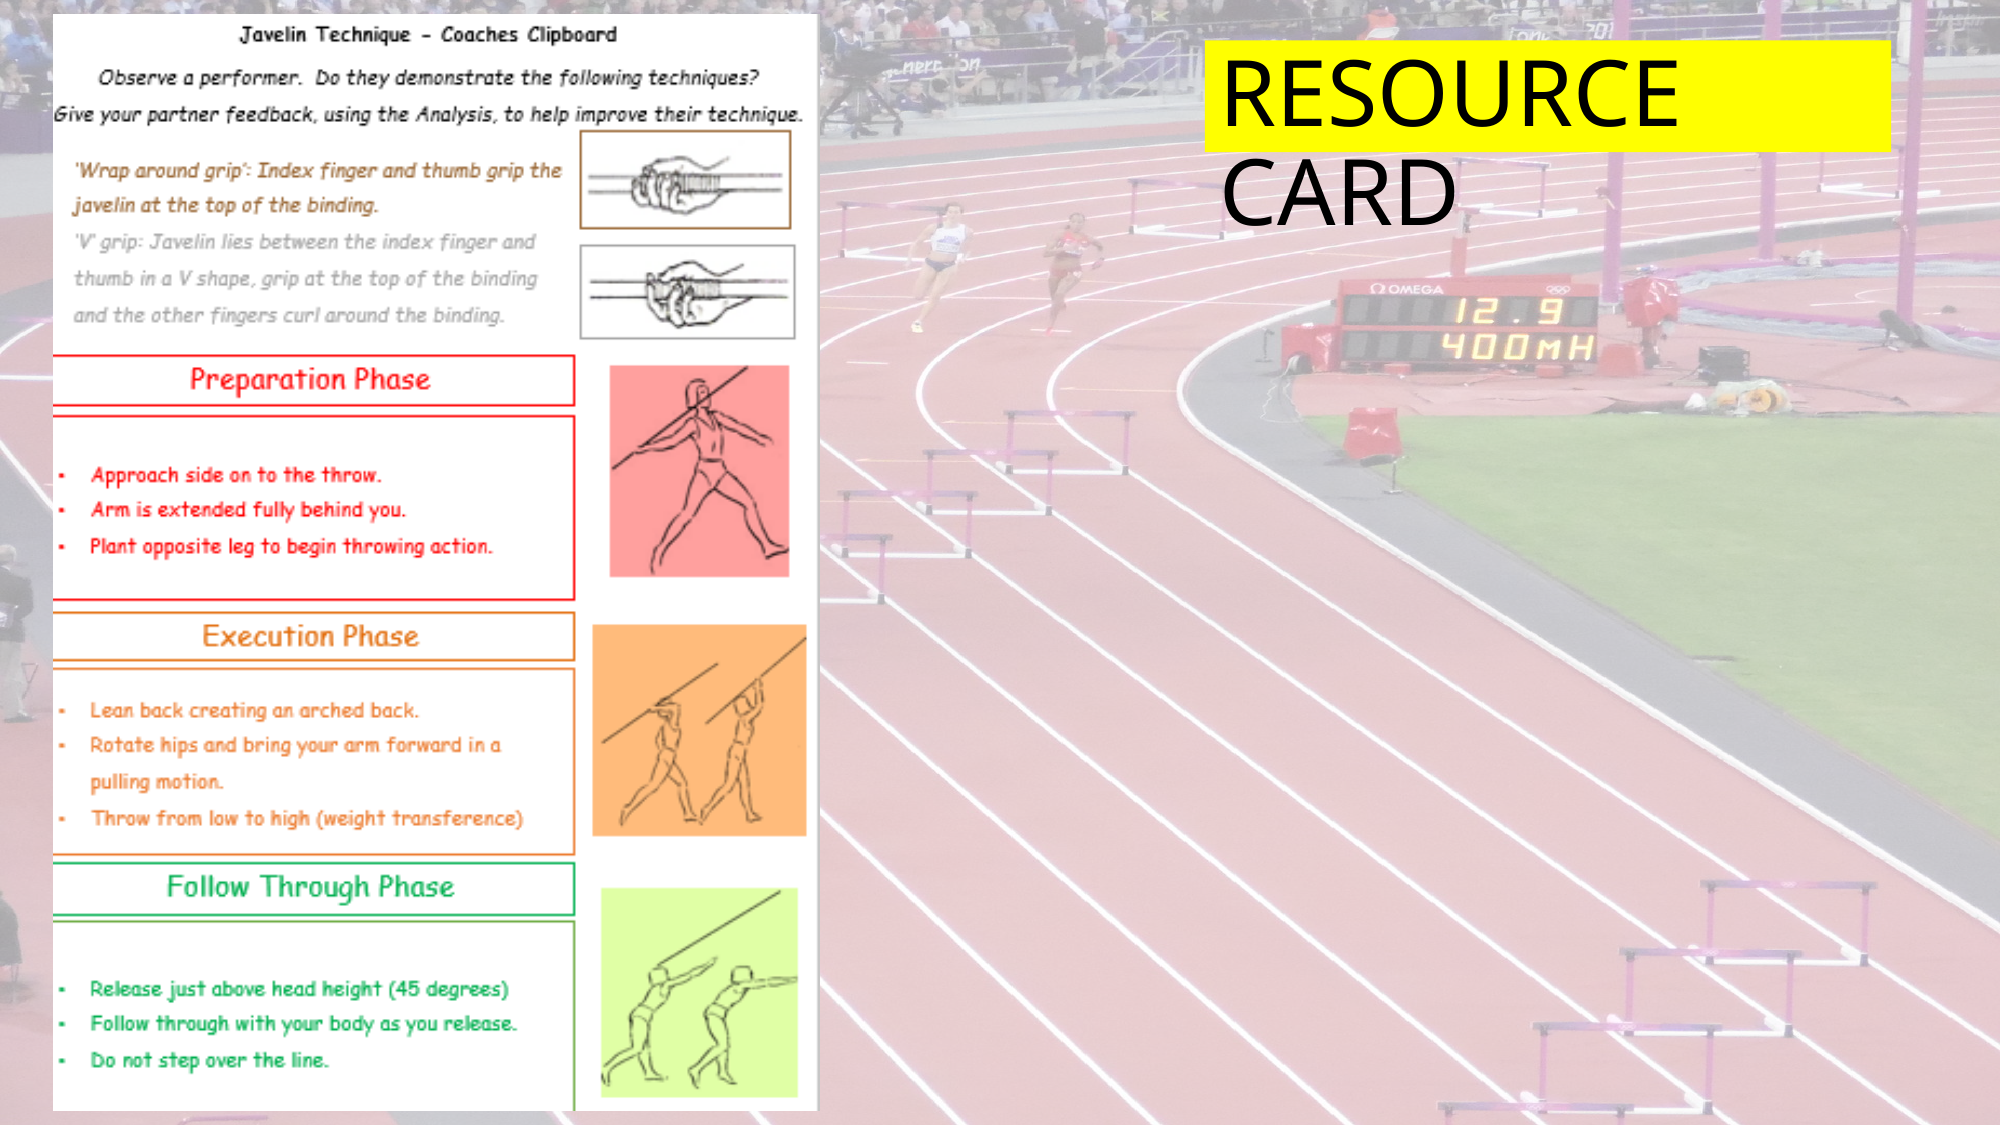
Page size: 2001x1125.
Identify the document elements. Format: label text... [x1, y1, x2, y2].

picture [53, 14, 820, 1111]
text_box RESOURCE CARD [1204, 40, 1892, 153]
